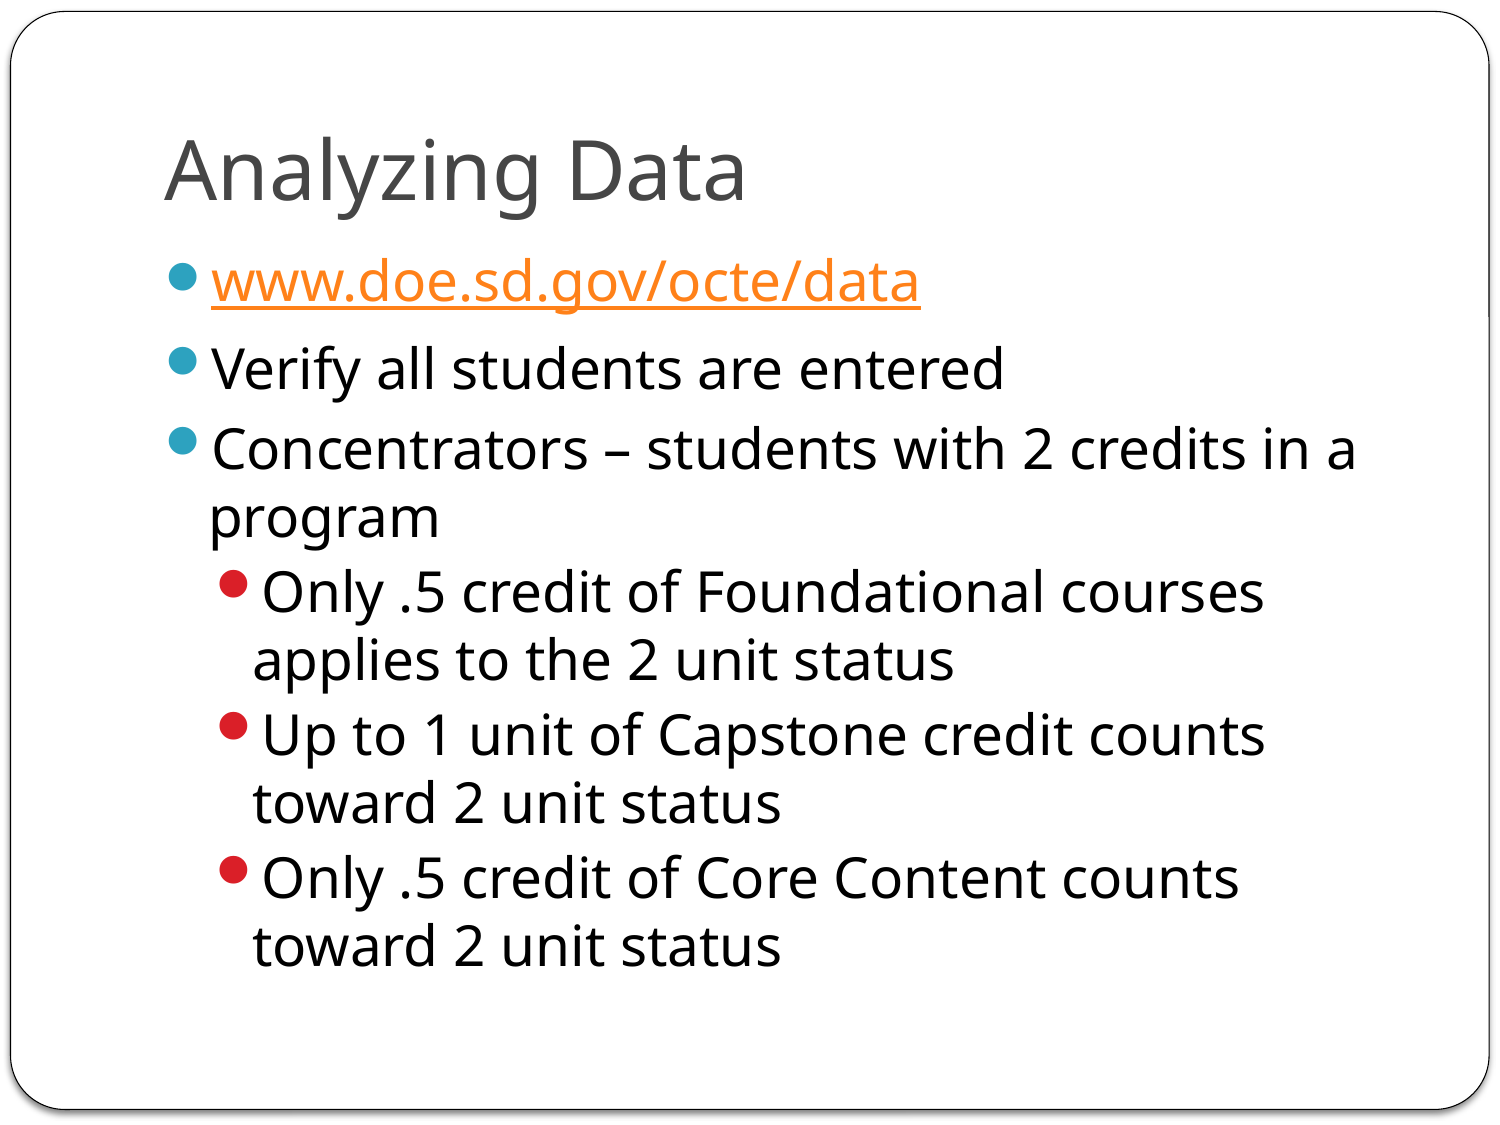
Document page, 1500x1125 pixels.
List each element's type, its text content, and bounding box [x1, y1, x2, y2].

title Analyzing Data [150, 45, 1425, 233]
list www.doe.sd.gov/octe/data Verify all students are entered Concentrators – students with 2 credits in a program Only .5 credit of Foundational courses applies to the 2 unit status Up to 1 unit of Capstone credit counts toward 2 unit status Only .5 credit of Core Content counts toward 2 unit status [150, 237, 1425, 988]
